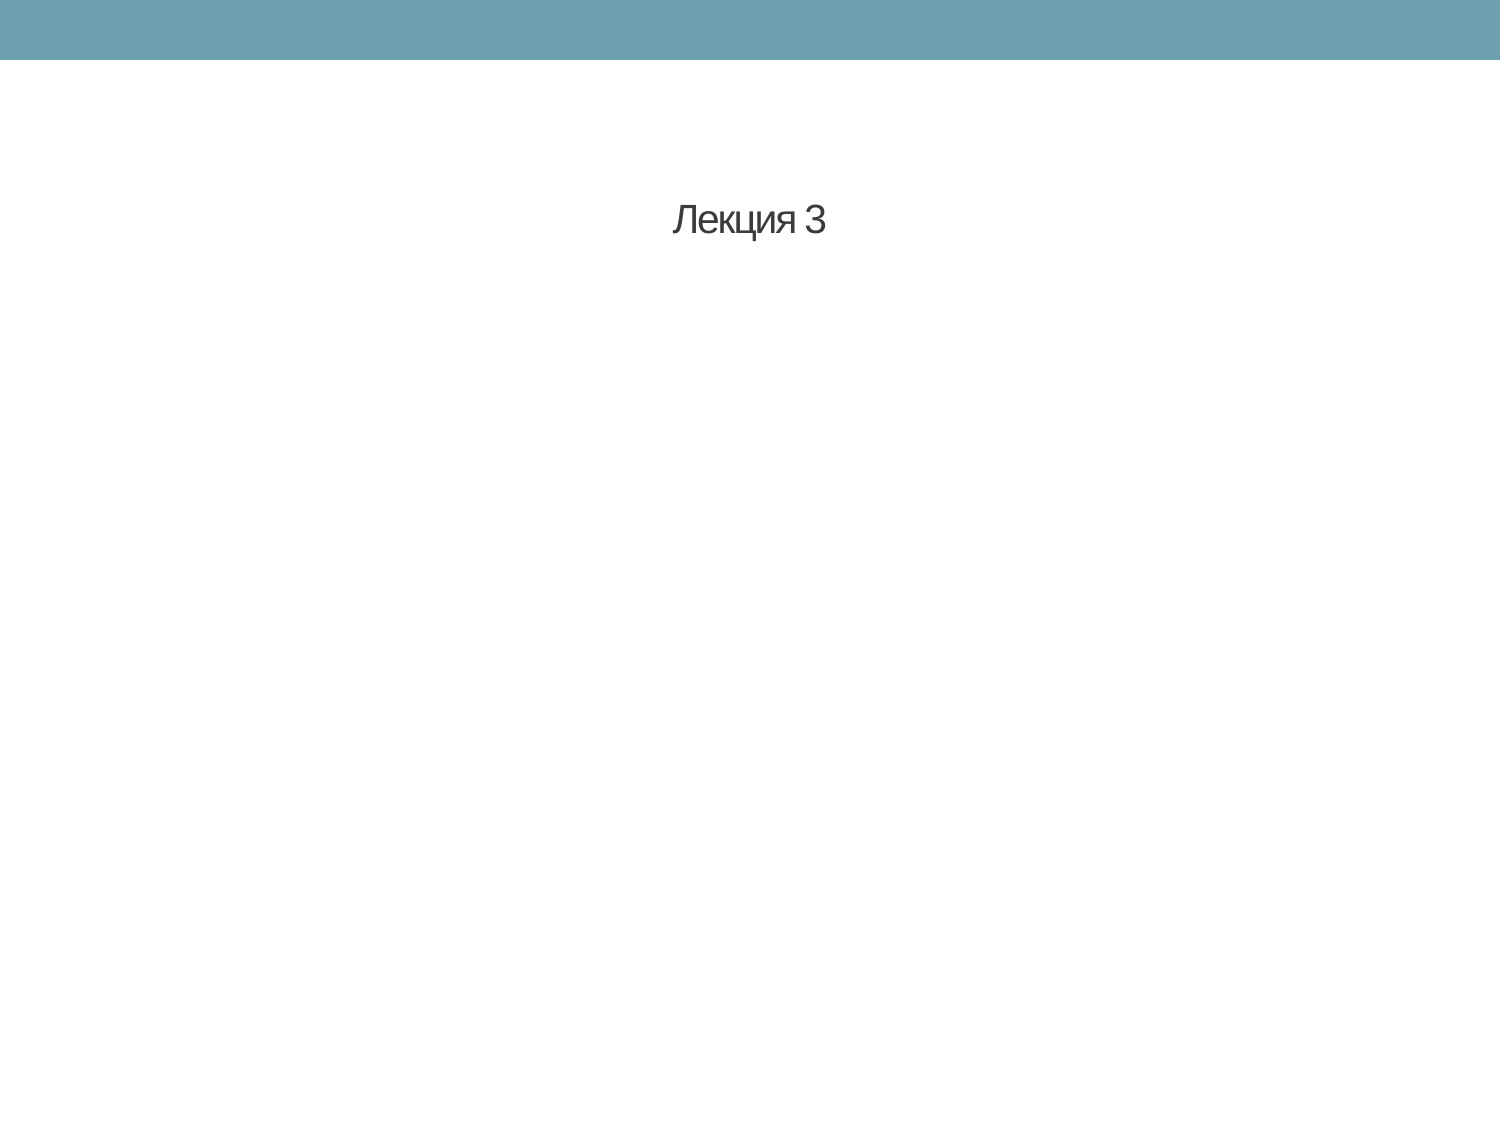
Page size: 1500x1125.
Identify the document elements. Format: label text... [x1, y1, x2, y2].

title Лекция 3 [75, 87, 1425, 250]
